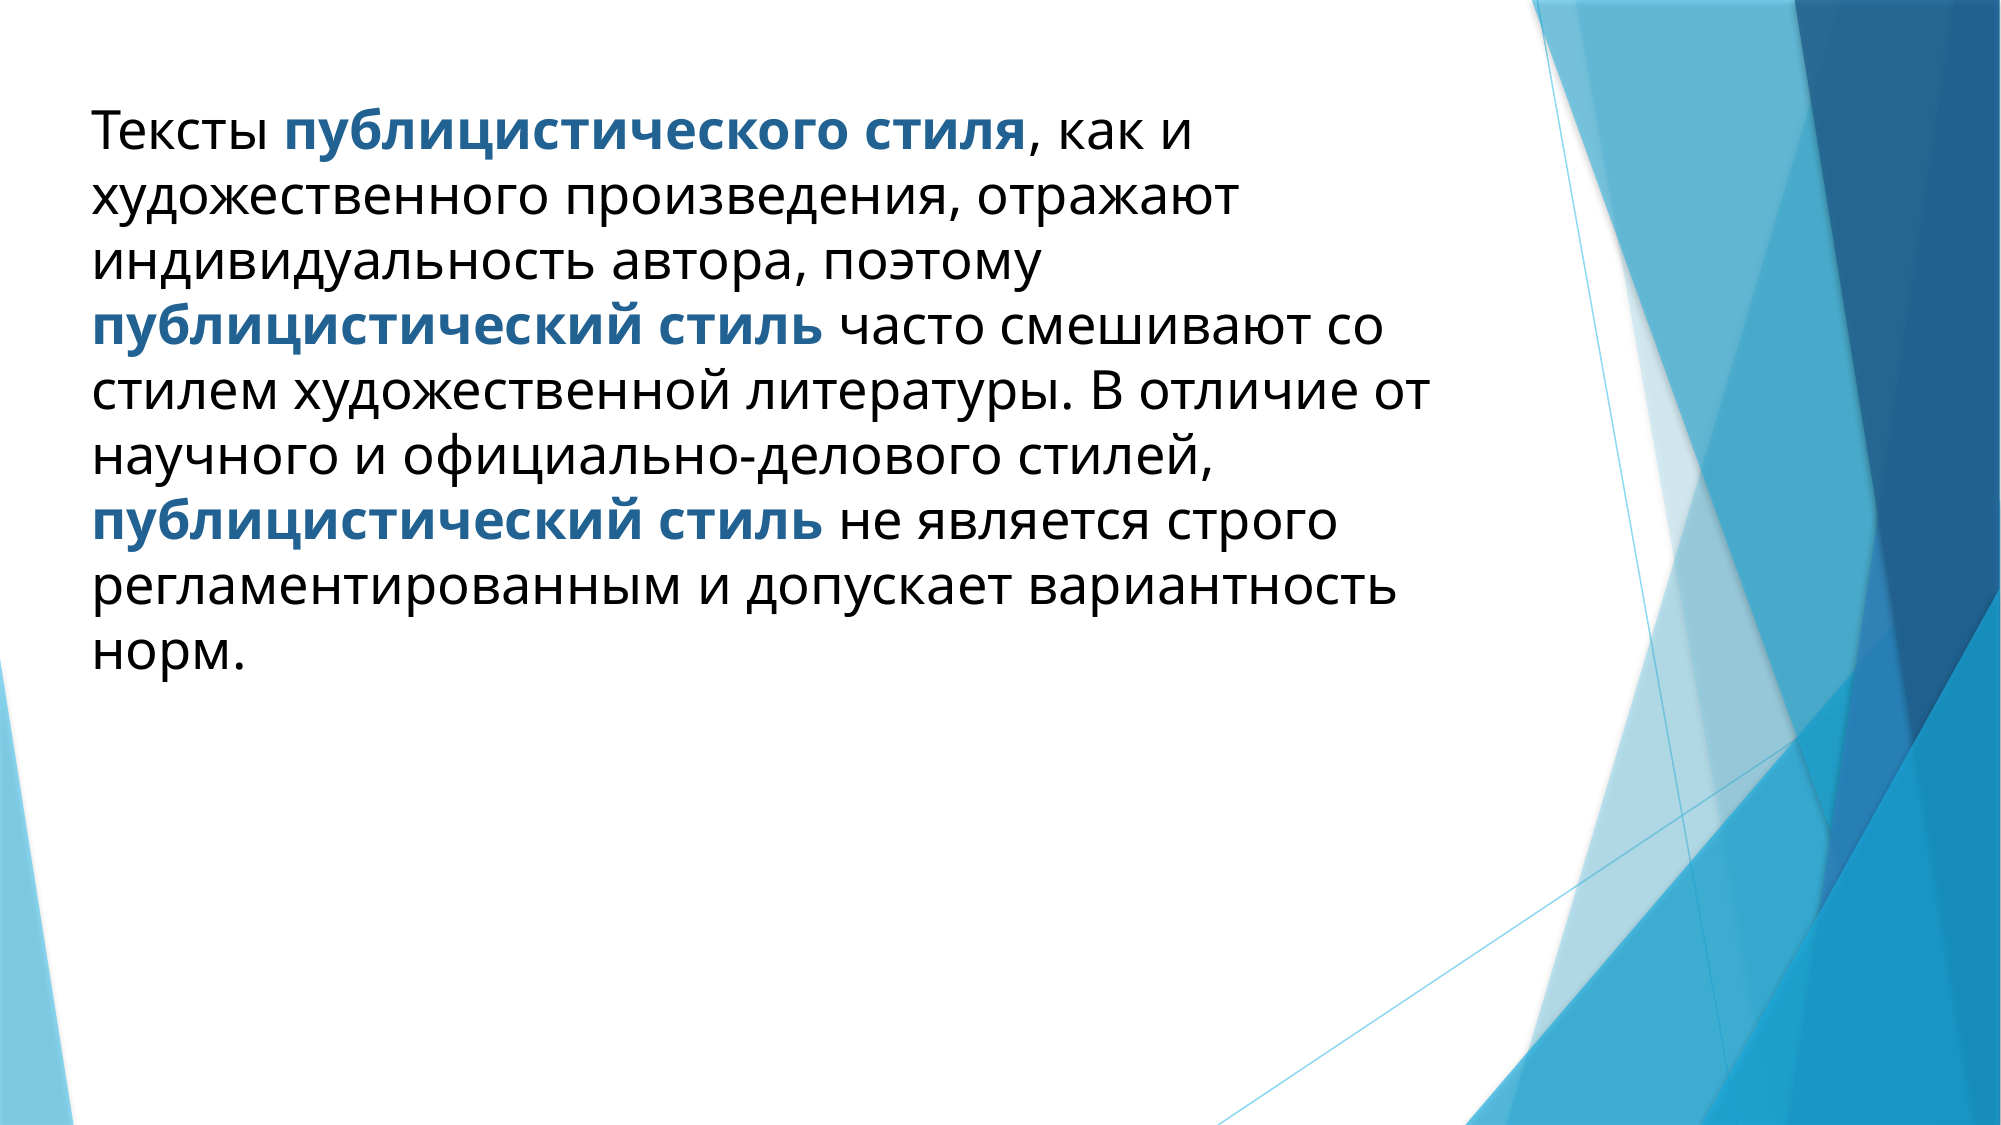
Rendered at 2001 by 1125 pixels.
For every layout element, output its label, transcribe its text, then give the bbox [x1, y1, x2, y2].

list Тексты публицистического стиля, как и художественного произведения, отражают индивидуальность автора, поэтому публицистический стиль часто смешивают со стилем художественной литературы. В отличие от научного и официально-делового стилей, публицистический стиль не является строго регламентированным и допускает вариантность норм. [76, 87, 1522, 1076]
